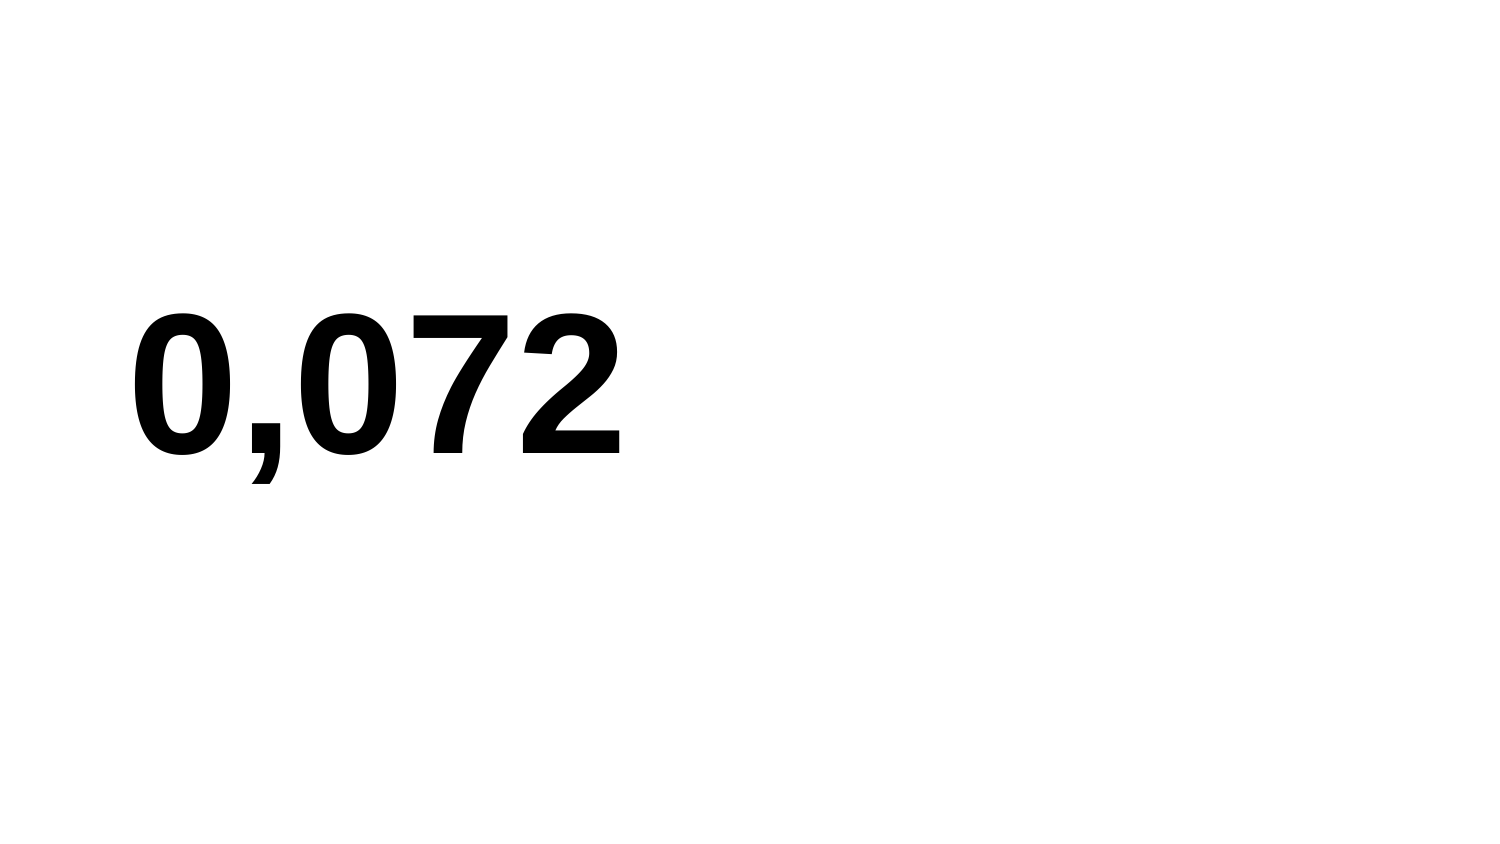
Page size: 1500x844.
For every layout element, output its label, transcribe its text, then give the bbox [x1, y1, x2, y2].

text_box 0,072 [112, 235, 1388, 509]
